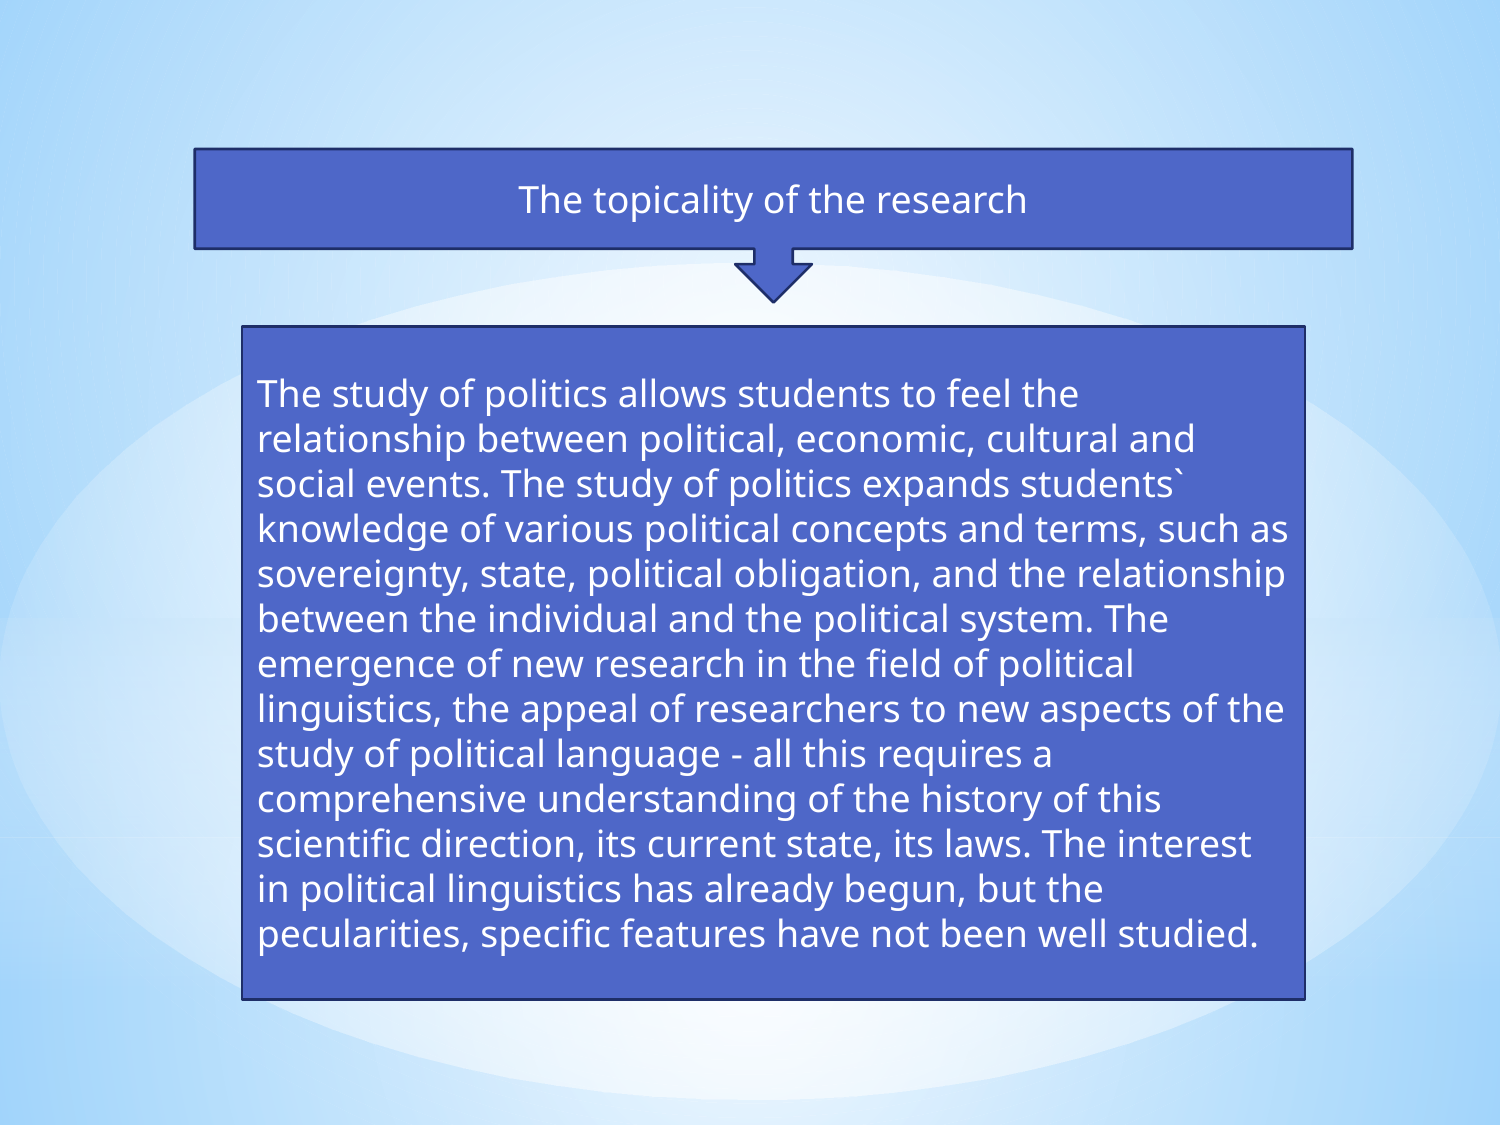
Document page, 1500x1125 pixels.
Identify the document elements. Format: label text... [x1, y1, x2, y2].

text_box The study of politics allows students to feel the relationship between political, economic, cultural and social events. The study of politics expands students` knowledge of various political concepts and terms, such as sovereignty, state, political obligation, and the relationship between the individual and the political system. The emergence of new research in the field of political linguistics, the appeal of researchers to new aspects of the study of political language - all this requires a comprehensive understanding of the history of this scientific direction, its current state, its laws. The interest in political linguistics has already begun, but the pecularities, specific features have not been well studied. [241, 325, 1306, 1001]
text_box The topicality of the research [193, 147, 1354, 304]
